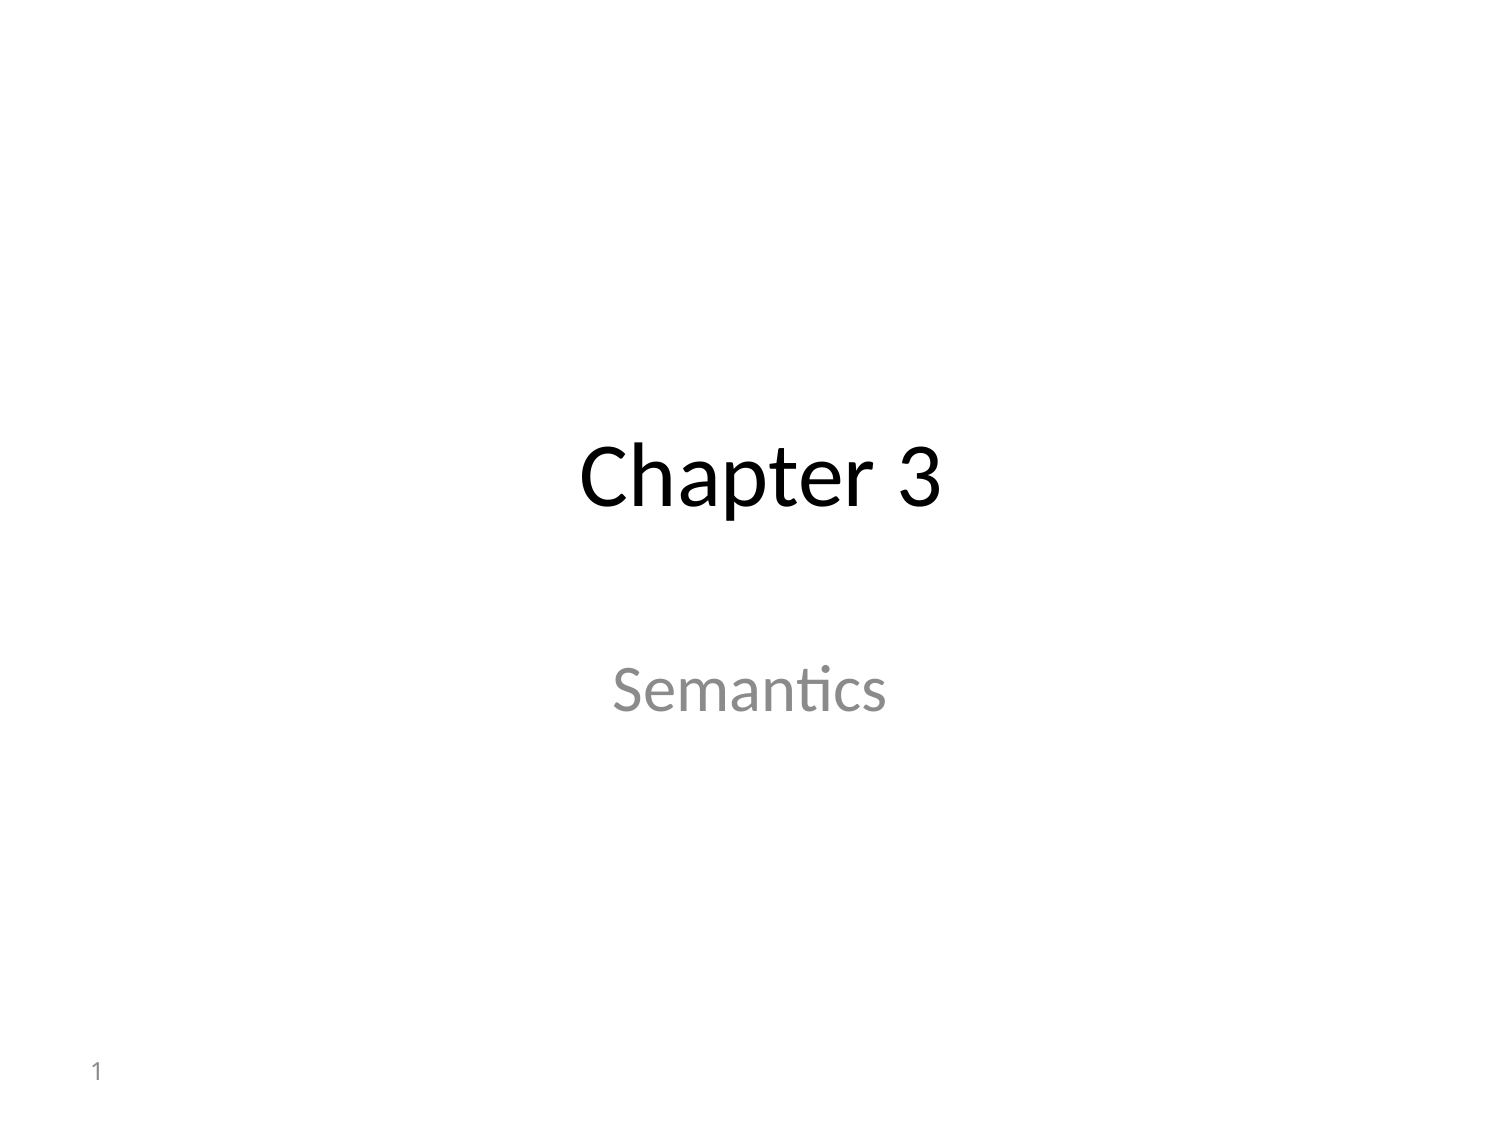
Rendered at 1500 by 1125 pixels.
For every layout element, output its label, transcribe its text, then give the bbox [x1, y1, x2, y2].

slide_number 1 [75, 1042, 425, 1103]
subtitle Semantics [225, 637, 1275, 925]
title Chapter 3 [112, 349, 1388, 591]
